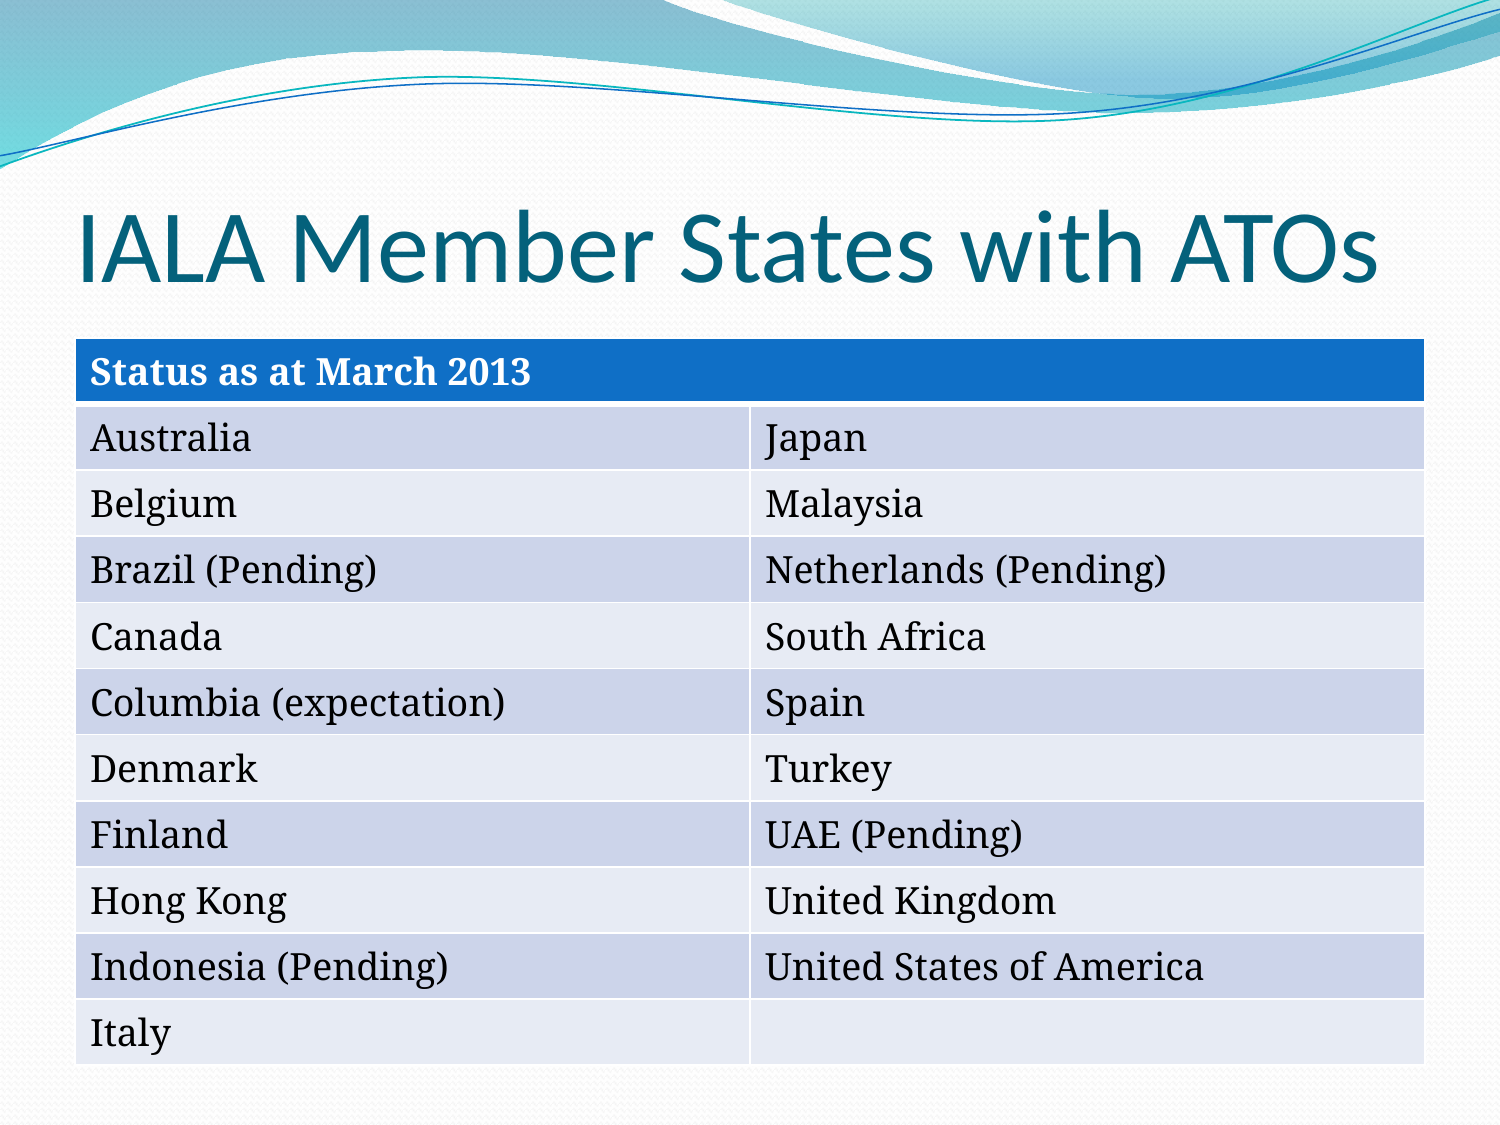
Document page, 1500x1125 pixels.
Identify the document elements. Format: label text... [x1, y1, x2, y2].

table_cell Netherlands (Pending) [751, 537, 1424, 602]
table_cell Belgium [76, 471, 749, 535]
table_cell Columbia (expectation) [76, 669, 749, 734]
table_cell South Africa [751, 603, 1424, 668]
title IALA Member States with ATOs [75, 115, 1425, 303]
table_cell Denmark [76, 735, 749, 800]
table_cell Finland [76, 802, 749, 866]
table_cell UAE (Pending) [751, 802, 1424, 866]
table_cell Canada [76, 603, 749, 668]
table_cell [751, 1000, 1424, 1064]
table_cell United Kingdom [751, 868, 1424, 932]
table_header Status as at March 2013 [76, 339, 1424, 401]
table_cell Brazil (Pending) [76, 537, 749, 602]
table_cell Italy [76, 1000, 749, 1064]
table_cell Malaysia [751, 471, 1424, 535]
table_cell Spain [751, 669, 1424, 734]
table_cell United States of America [751, 934, 1424, 998]
table_cell Hong Kong [76, 868, 749, 932]
table_cell Indonesia (Pending) [76, 934, 749, 998]
table_cell Turkey [751, 735, 1424, 800]
table_cell Australia [76, 407, 749, 469]
table_cell Japan [751, 407, 1424, 469]
